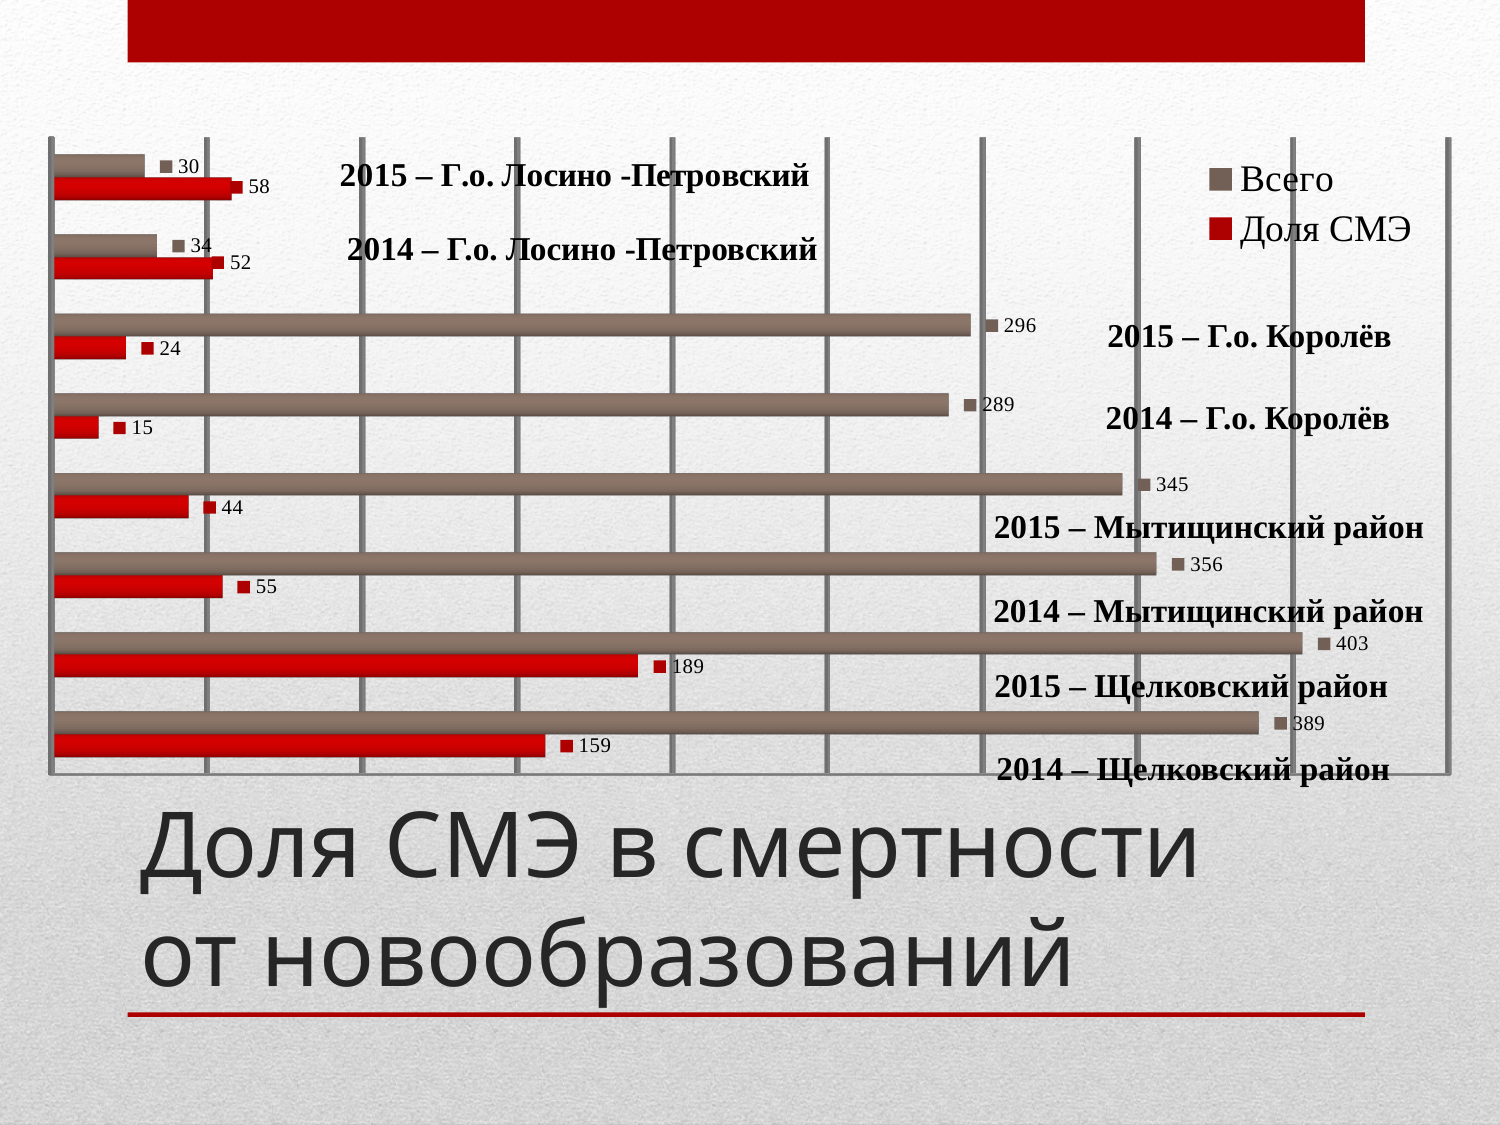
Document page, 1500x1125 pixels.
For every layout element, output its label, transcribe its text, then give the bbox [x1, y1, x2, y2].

title Доля СМЭ в смертности от новообразований [125, 811, 1238, 1013]
chart [16, 112, 1484, 800]
